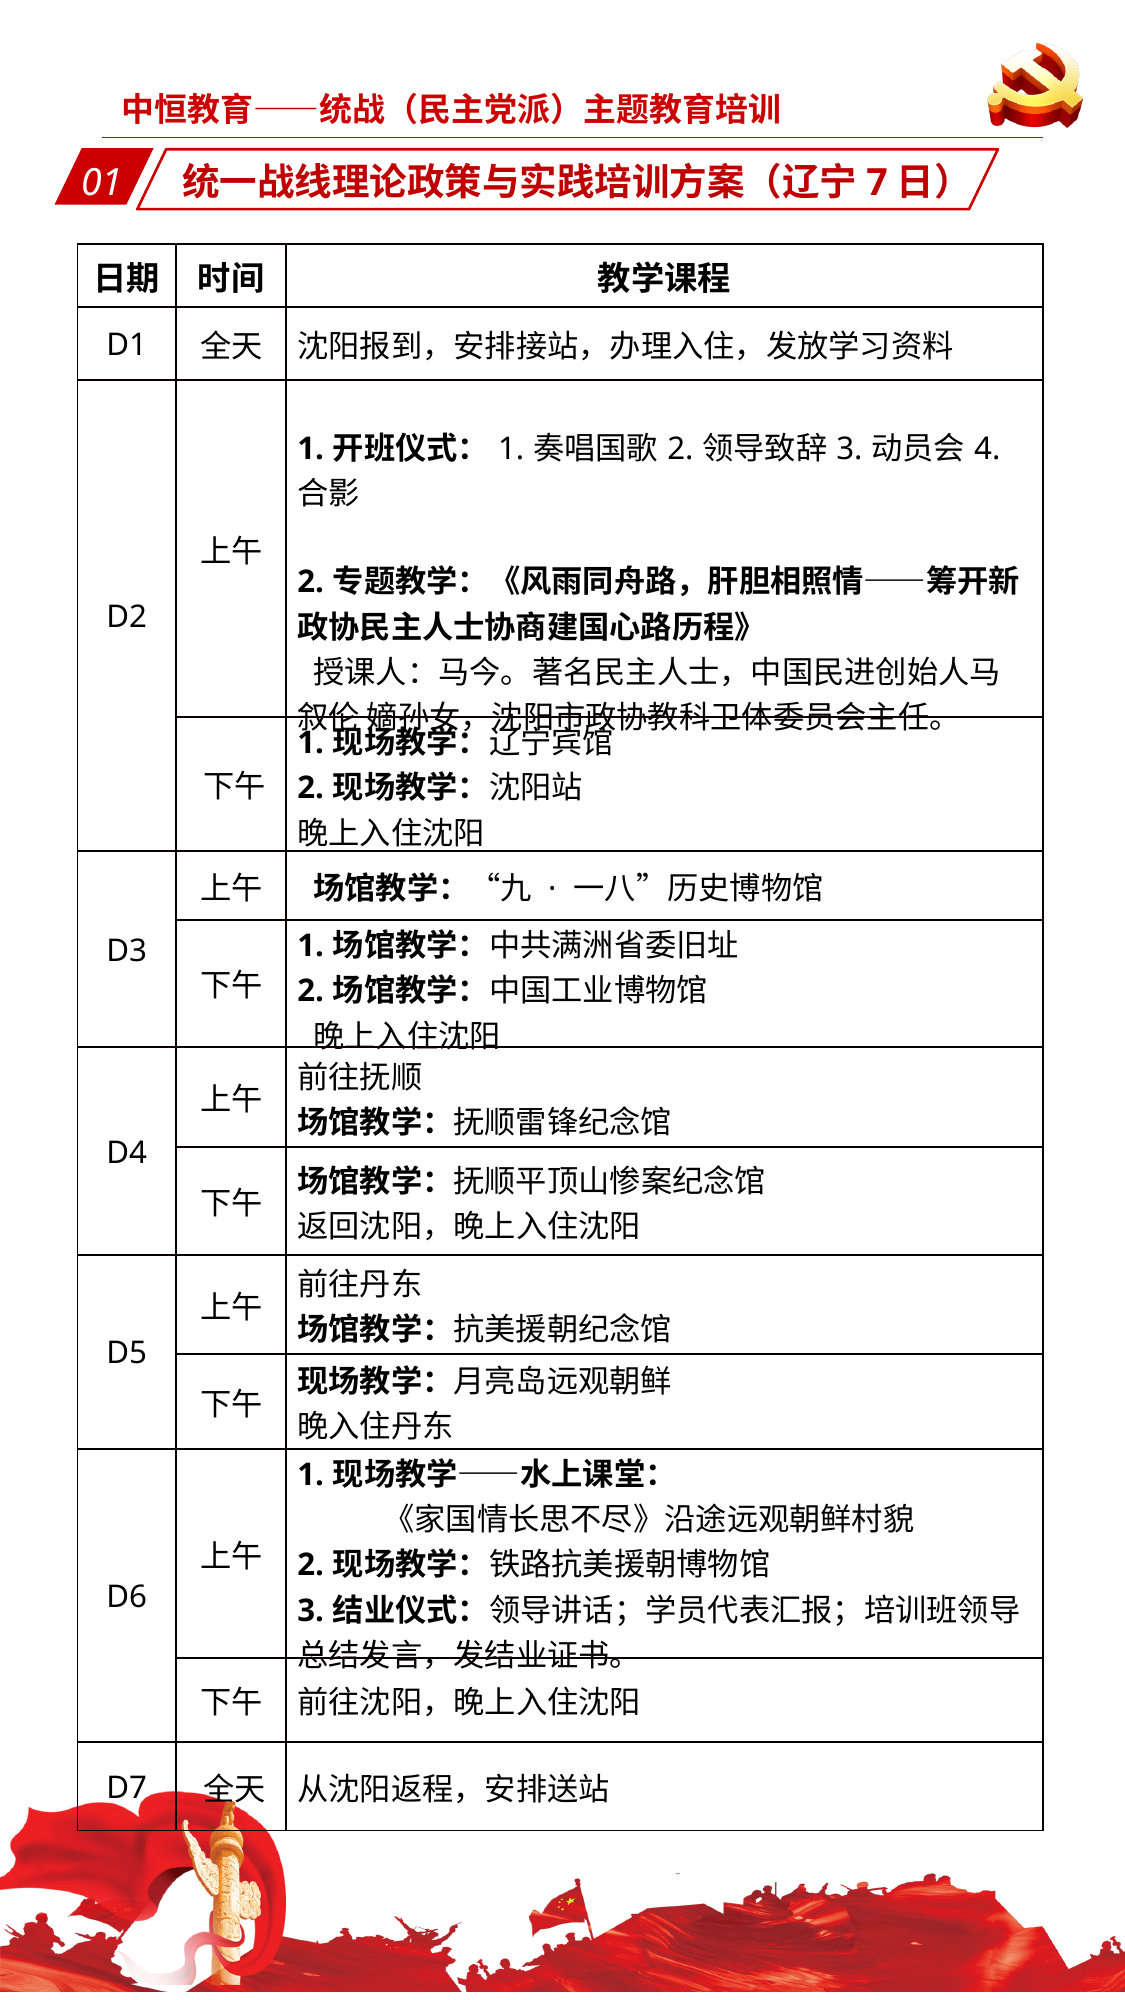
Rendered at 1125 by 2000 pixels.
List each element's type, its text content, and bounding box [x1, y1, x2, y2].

table_cell 上午 [177, 1450, 285, 1657]
table_cell 全天 [177, 1743, 285, 1790]
table_cell D4 [78, 1048, 175, 1254]
table_cell 1.场馆教学：中共满洲省委旧址 2.场馆教学：中国工业博物馆 晚上入住沈阳 [287, 921, 1042, 1046]
table_cell 前往抚顺 场馆教学：抚顺雷锋纪念馆 [287, 1048, 1042, 1146]
table_cell 沈阳报到，安排接站，办理入住，发放学习资料 [287, 308, 1042, 379]
table_cell D1 [78, 308, 175, 379]
table_cell 上午 [177, 381, 285, 716]
table_cell 前往沈阳，晚上入住沈阳 [287, 1659, 1042, 1741]
table_cell 下午 [177, 1659, 285, 1741]
picture [0, 1790, 1125, 1992]
text_box 中恒教育——统战（民主党派）主题教育培训 [89, 77, 814, 139]
table_cell 下午 [177, 718, 285, 850]
table_cell D5 [78, 1256, 175, 1448]
table_cell 前往丹东 场馆教学：抗美援朝纪念馆 [287, 1256, 1042, 1353]
table_cell 1.现场教学——水上课堂： 《家国情长思不尽》沿途远观朝鲜村貌 2.现场教学：铁路抗美援朝博物馆 3.结业仪式：领导讲话；学员代表汇报；培训班领导 总结发言，发结业证书。 [287, 1450, 1042, 1657]
table_header 日期 [78, 245, 175, 306]
table_cell 场馆教学：“九 · 一八”历史博物馆 [287, 852, 1042, 919]
table_cell 上午 [177, 1256, 285, 1353]
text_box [54, 147, 137, 212]
picture [987, 42, 1083, 129]
table_cell D7 [78, 1743, 175, 1789]
table_cell 下午 [177, 1355, 285, 1448]
table_cell D2 [78, 381, 175, 850]
table_cell 场馆教学：抚顺平顶山惨案纪念馆 返回沈阳，晚上入住沈阳 [287, 1148, 1042, 1254]
table_cell 下午 [177, 1148, 285, 1254]
table_cell 上午 [177, 1048, 285, 1146]
table_header 教学课程 [287, 245, 1042, 306]
table_cell 全天 [177, 308, 285, 379]
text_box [137, 149, 1015, 210]
table_cell 从沈阳返程，安排送站 [287, 1743, 1042, 1830]
table_cell 上午 [177, 852, 285, 919]
table_cell 1.现场教学：辽宁宾馆 2.现场教学：沈阳站 晚上入住沈阳 [287, 718, 1042, 850]
table_cell D3 [78, 852, 175, 1046]
table_cell 1.开班仪式：1.奏唱国歌2.领导致辞3.动员会4.合影 2.专题教学：《风雨同舟路，肝胆相照情——筹开新政协民主人士协商建国心路历程》 授课人：马今。著名民主人士，中国民进创始人马叙伦 嫡孙女，沈阳市政协教科卫体委员会主任。 [287, 381, 1042, 716]
table_header 时间 [177, 245, 285, 306]
table_cell 下午 [177, 921, 285, 1046]
table_cell D6 [78, 1450, 175, 1741]
table_cell 现场教学：月亮岛远观朝鲜 晚入住丹东 [287, 1355, 1042, 1448]
